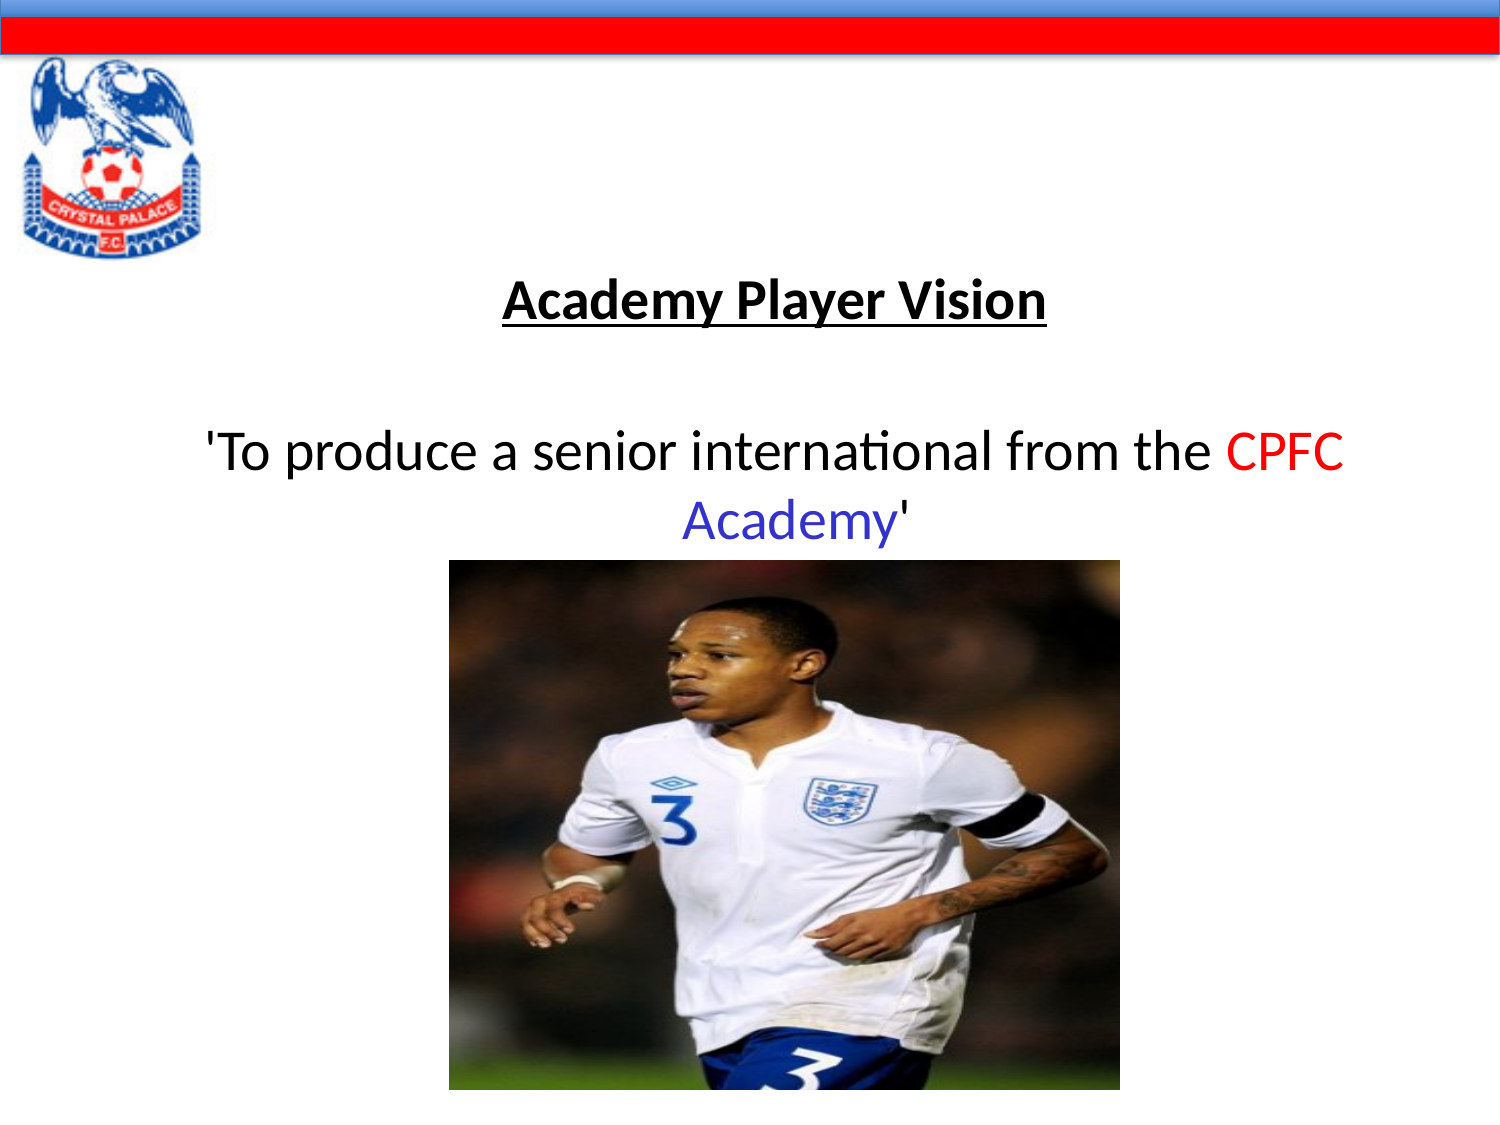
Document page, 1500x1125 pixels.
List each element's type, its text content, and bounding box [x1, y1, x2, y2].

picture [0, 54, 226, 263]
text_box Academy Player Vision 'To produce a senior international from the CPFC Academy' [80, 253, 1453, 561]
picture [449, 559, 1120, 1091]
text_box [0, 16, 1500, 55]
text_box [0, 0, 1500, 15]
